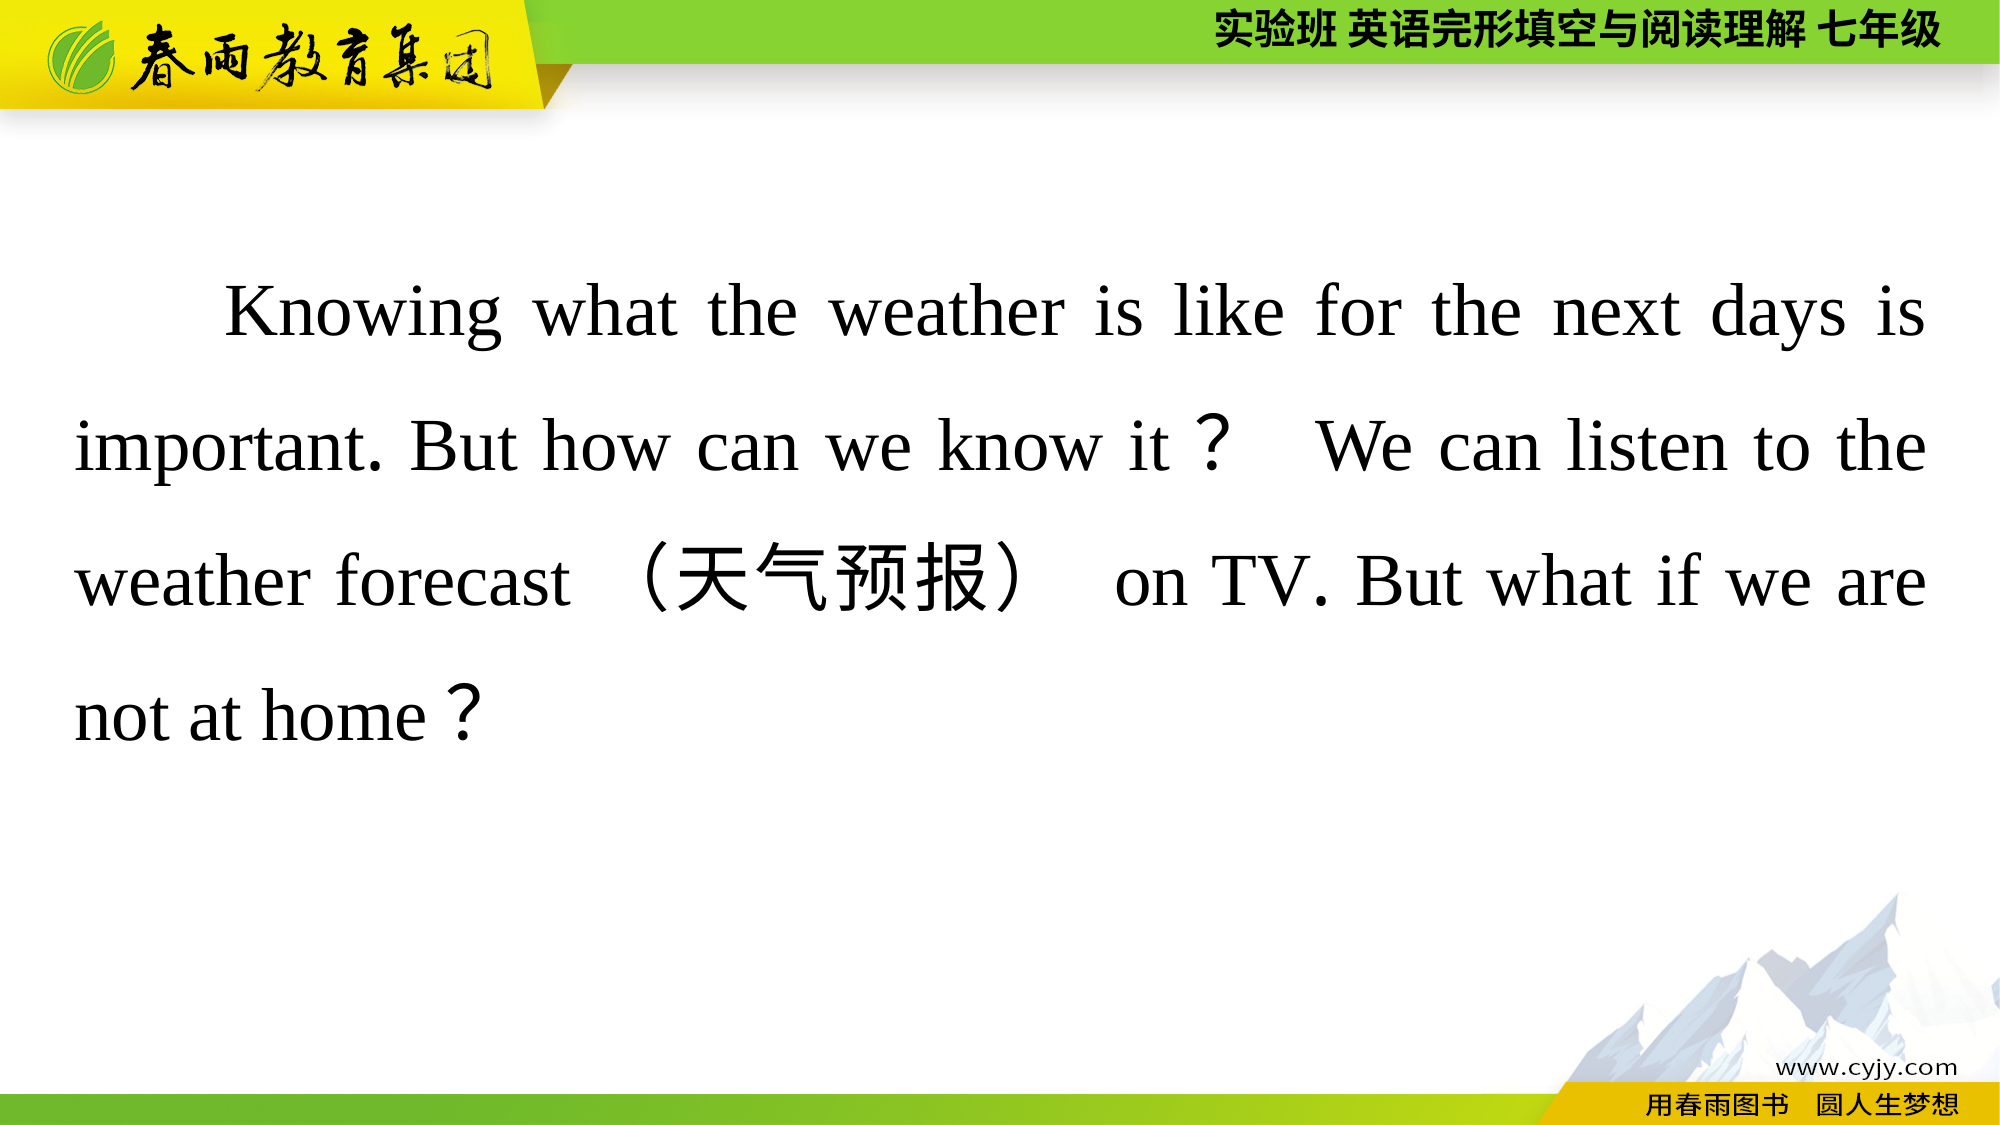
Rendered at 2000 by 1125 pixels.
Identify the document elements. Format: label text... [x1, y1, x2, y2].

list Knowing what the weather is like for the next days is important. But how can we know it？ We can listen to the weather forecast（天气预报） on TV. But what if we are not at home？ [59, 208, 1944, 752]
picture [0, 0, 2000, 1125]
